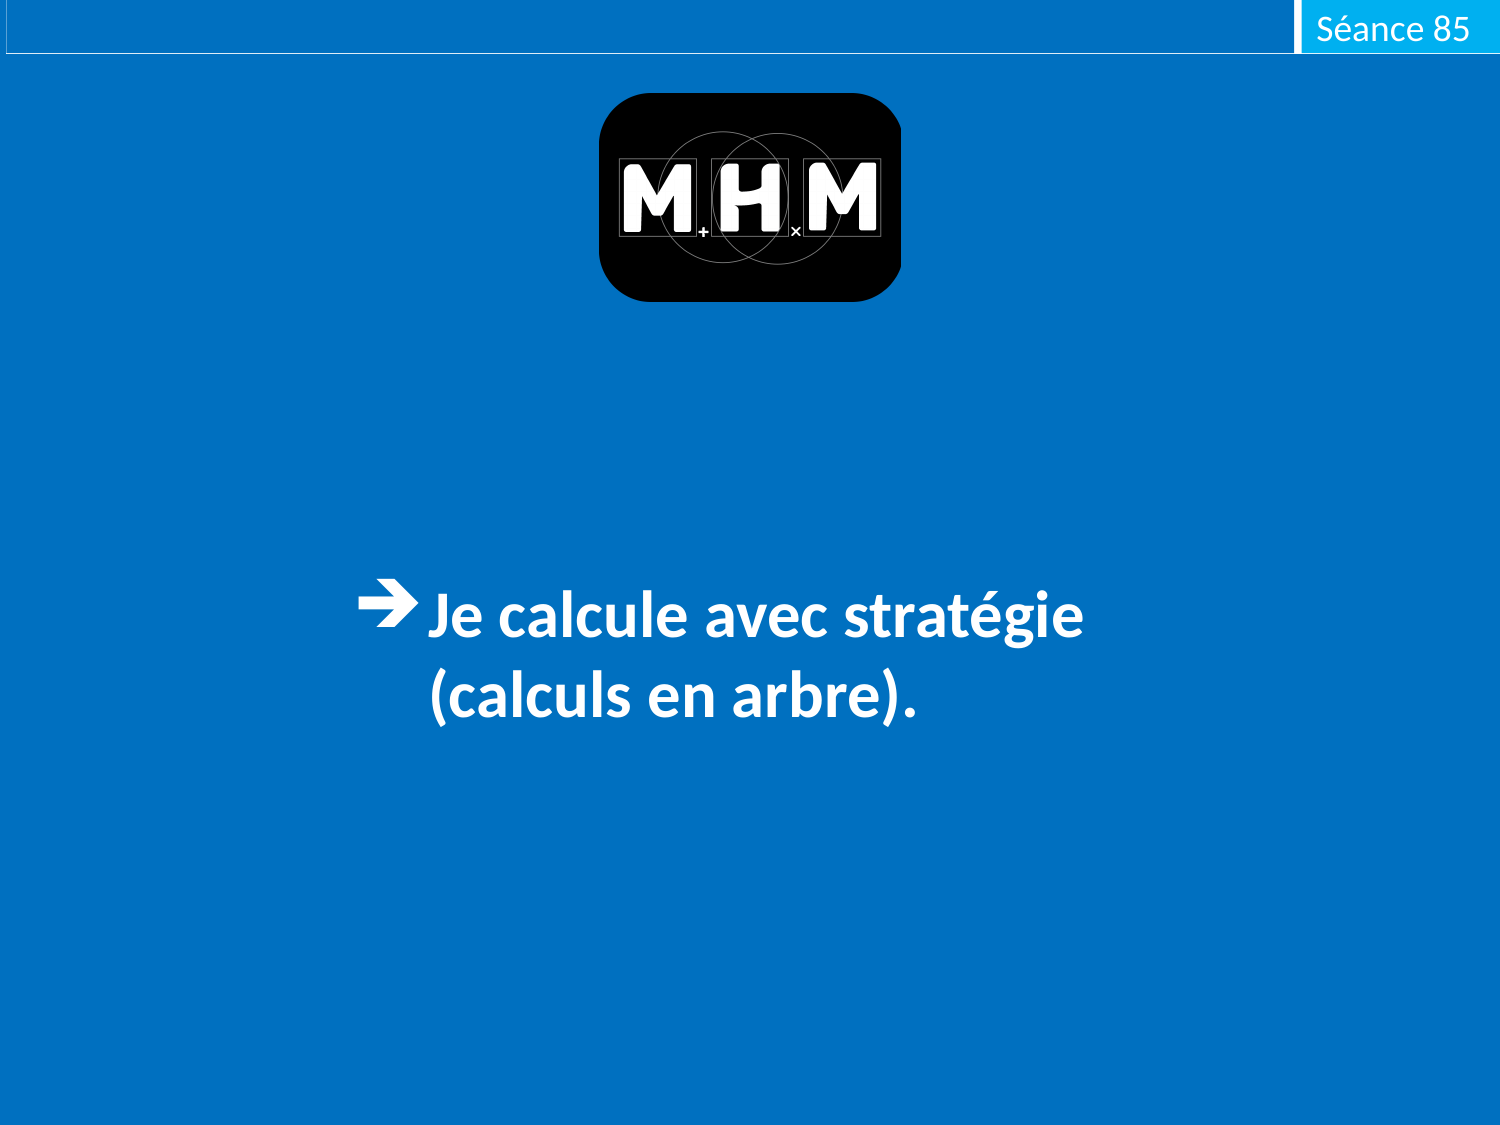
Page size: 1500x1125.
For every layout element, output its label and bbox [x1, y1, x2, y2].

text_box [0, 54, 1500, 1125]
